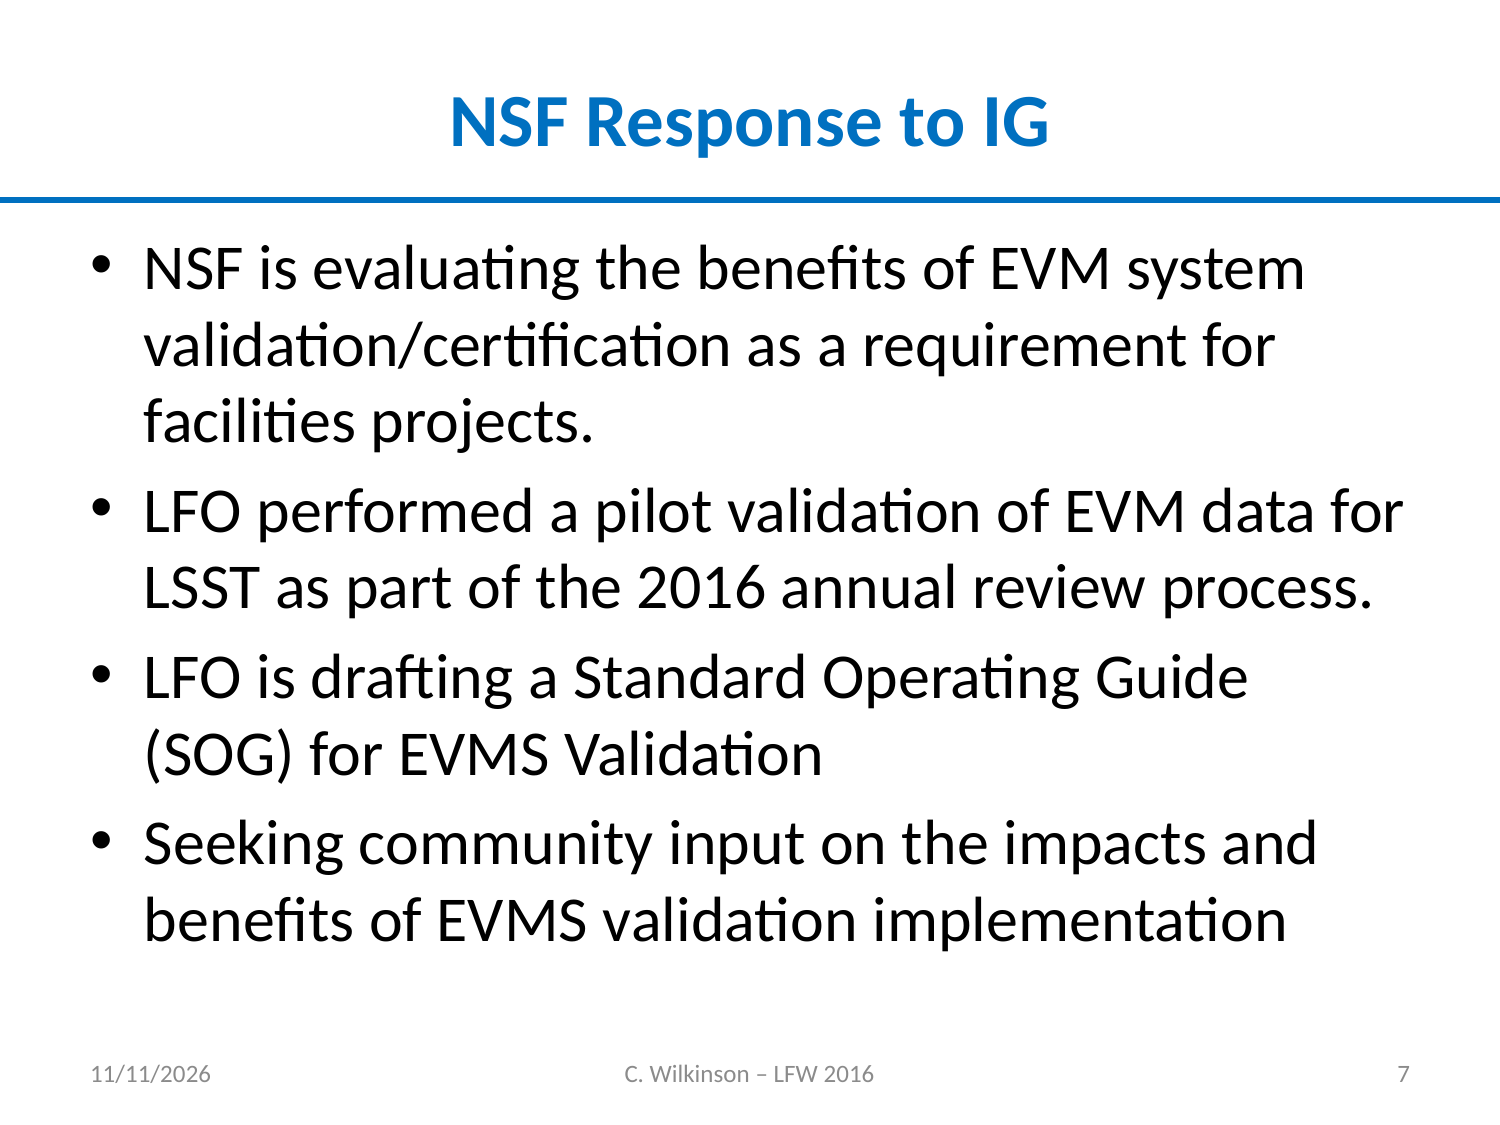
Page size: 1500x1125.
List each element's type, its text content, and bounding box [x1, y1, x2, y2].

list NSF is evaluating the benefits of EVM system validation/certification as a requirement for facilities projects. LFO performed a pilot validation of EVM data for LSST as part of the 2016 annual review process. LFO is drafting a Standard Operating Guide (SOG) for EVMS Validation Seeking community input on the impacts and benefits of EVMS validation implementation [75, 217, 1425, 1043]
title NSF Response to IG [75, 45, 1425, 188]
footer C. Wilkinson – LFW 2016 [512, 1042, 988, 1103]
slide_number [75, 1042, 425, 1103]
slide_number 7 [1074, 1042, 1425, 1103]
